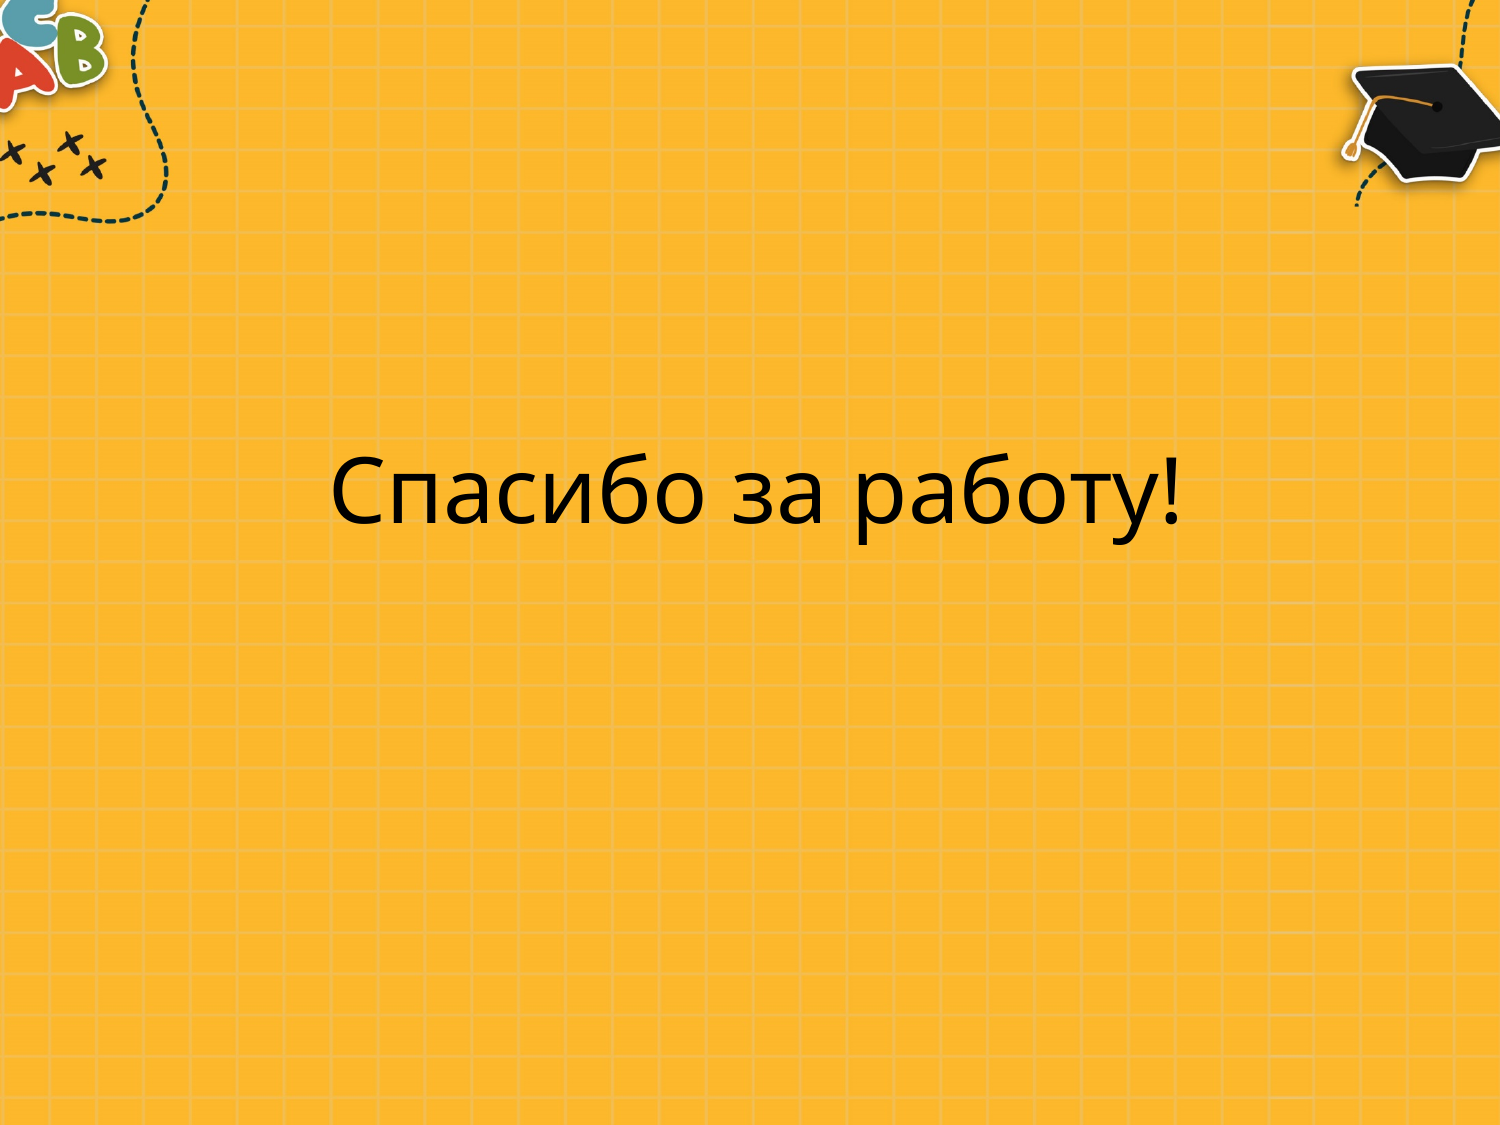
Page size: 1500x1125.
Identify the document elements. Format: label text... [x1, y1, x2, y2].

title Спасибо за работу! [313, 385, 1500, 604]
picture [0, 0, 1500, 1125]
